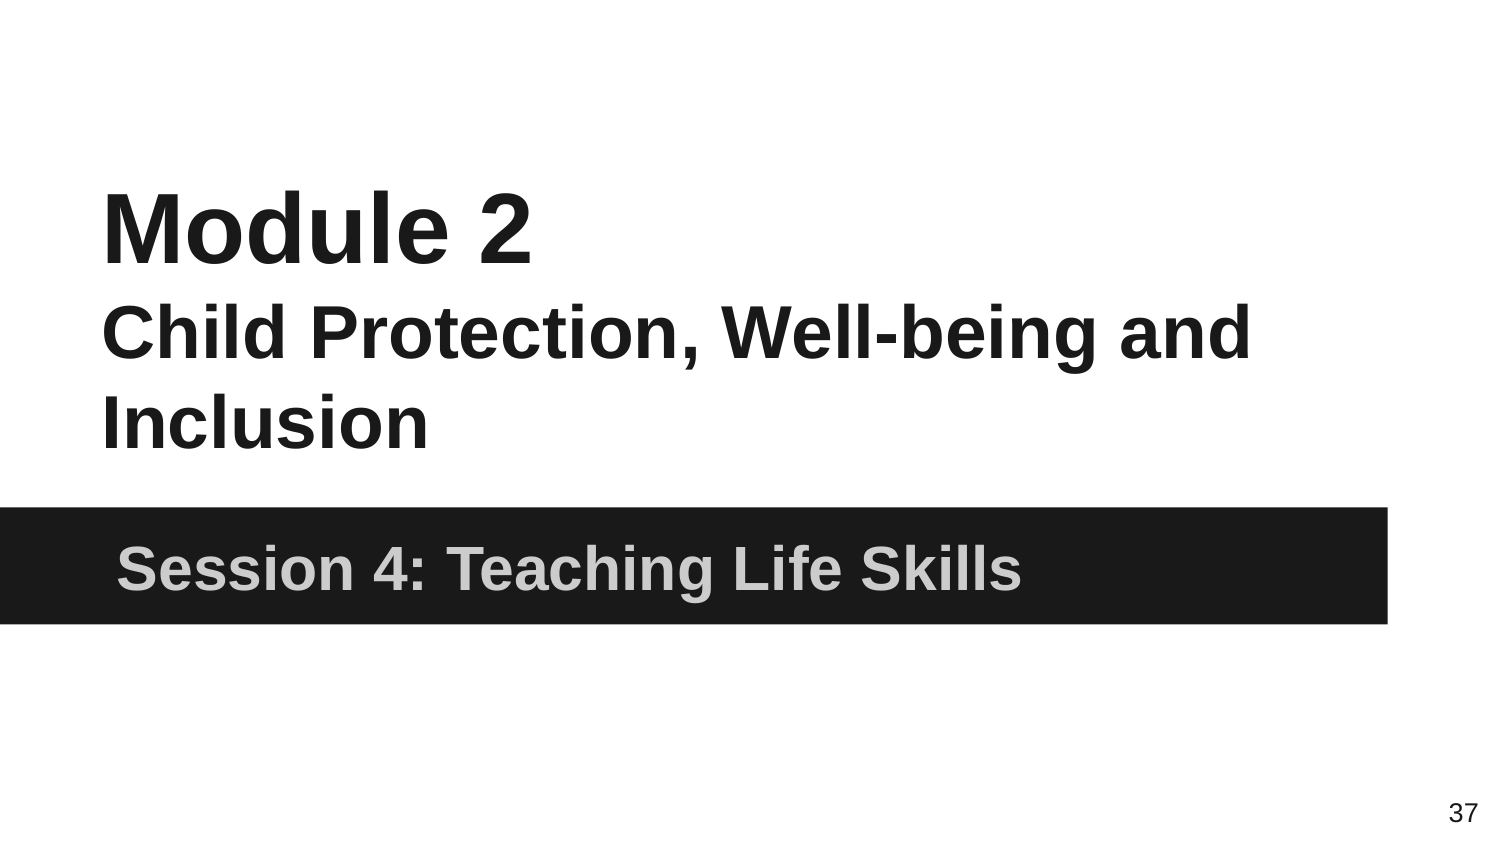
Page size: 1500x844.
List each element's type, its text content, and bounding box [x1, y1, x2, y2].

slide_number 37 [1403, 779, 1494, 844]
subtitle Session 4: Teaching Life Skills [101, 507, 1377, 625]
title Module 2 Child Protection, Well-being and Inclusion [86, 202, 1362, 479]
